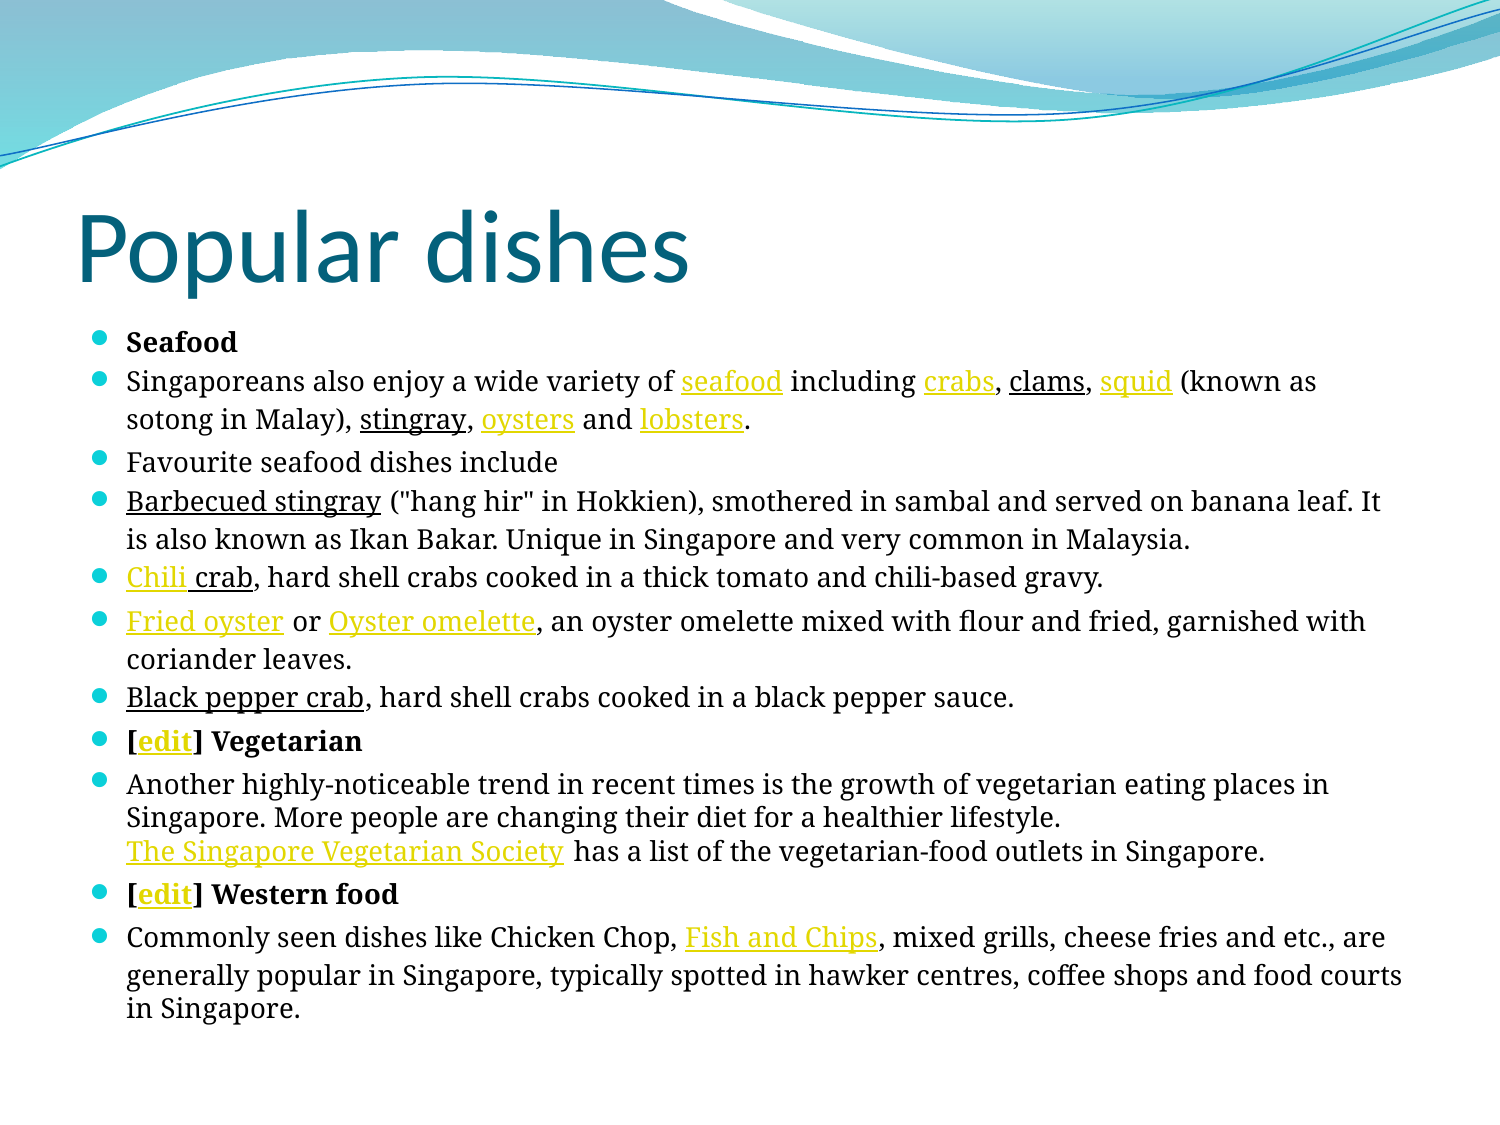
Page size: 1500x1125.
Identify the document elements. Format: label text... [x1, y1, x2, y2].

list Seafood Singaporeans also enjoy a wide variety of seafood including crabs, clams, squid (known as sotong in Malay), stingray, oysters and lobsters. Favourite seafood dishes include Barbecued stingray ("hang hir" in Hokkien), smothered in sambal and served on banana leaf. It is also known as Ikan Bakar. Unique in Singapore and very common in Malaysia. Chili crab, hard shell crabs cooked in a thick tomato and chili-based gravy. Fried oyster or Oyster omelette, an oyster omelette mixed with flour and fried, garnished with coriander leaves. Black pepper crab, hard shell crabs cooked in a black pepper sauce. [edit] Vegetarian Another highly-noticeable trend in recent times is the growth of vegetarian eating places in Singapore. More people are changing their diet for a healthier lifestyle. The Singapore Vegetarian Society has a list of the vegetarian-food outlets in Singapore. [edit] Western food Commonly seen dishes like Chicken Chop, Fish and Chips, mixed grills, cheese fries and etc., are generally popular in Singapore, typically spotted in hawker centres, coffee shops and food courts in Singapore. [75, 317, 1425, 1038]
title Popular dishes [75, 115, 1425, 303]
